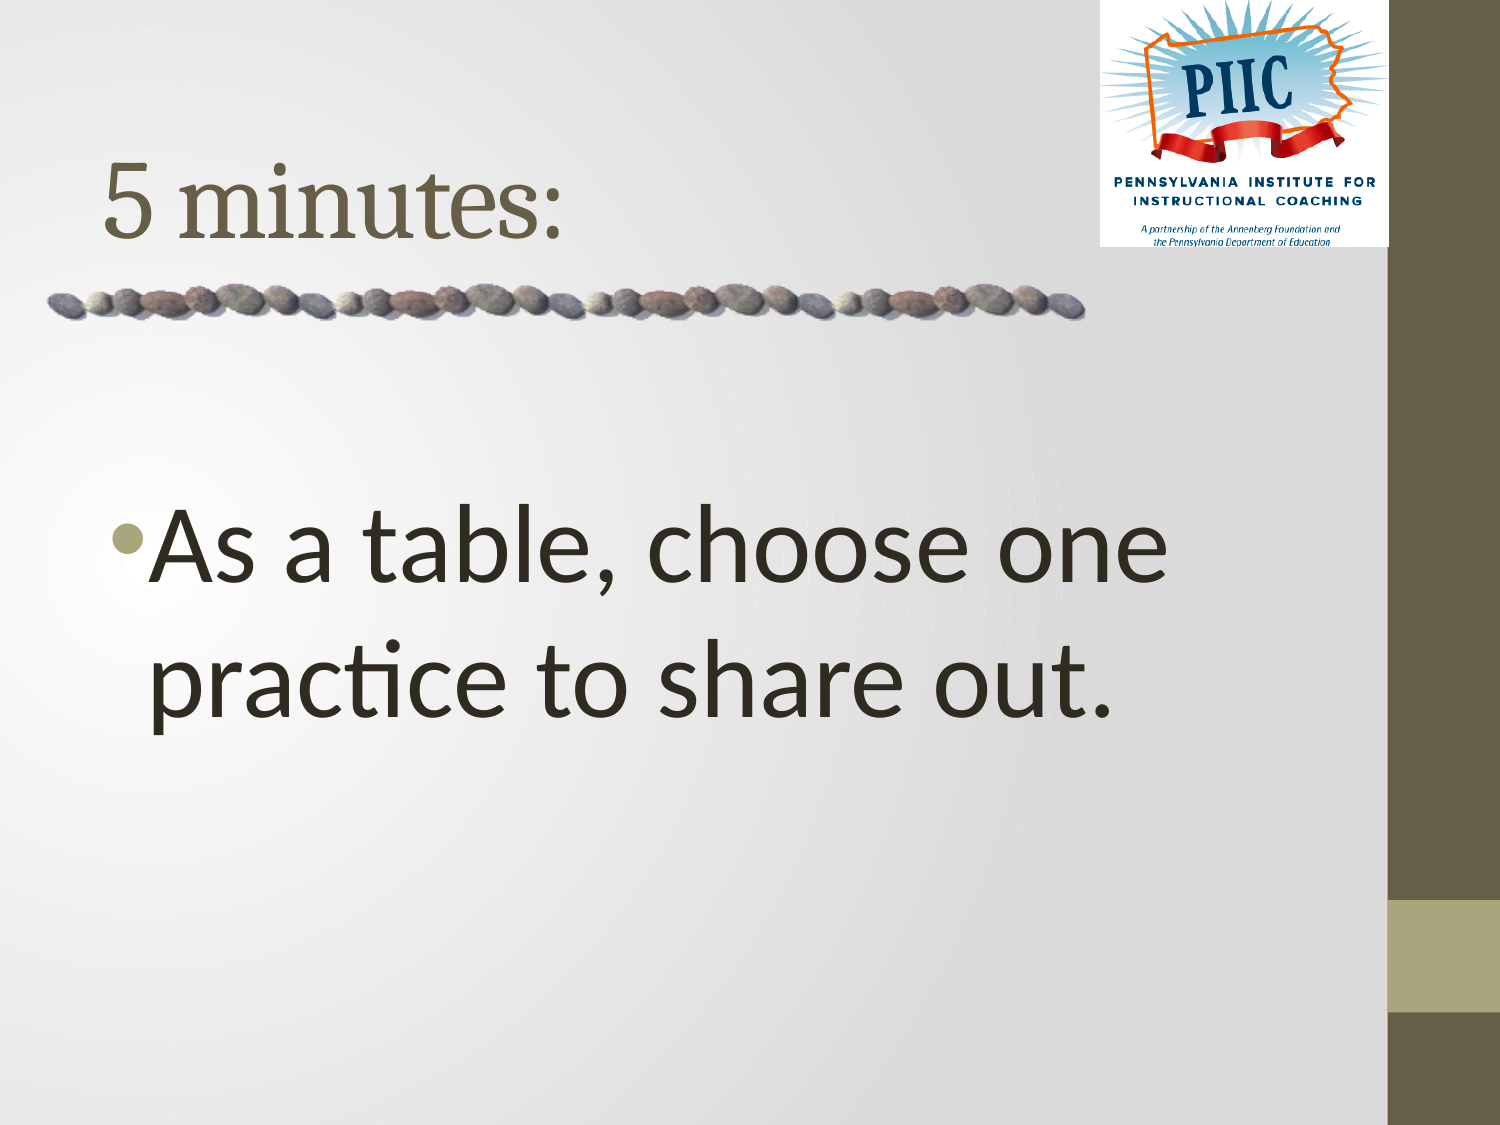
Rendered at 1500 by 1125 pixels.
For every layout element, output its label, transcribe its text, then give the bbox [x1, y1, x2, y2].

title 5 minutes: [87, 99, 1338, 288]
picture [36, 278, 1101, 327]
picture [1099, 0, 1390, 248]
list As a table, choose one practice to share out. [75, 462, 1325, 1050]
